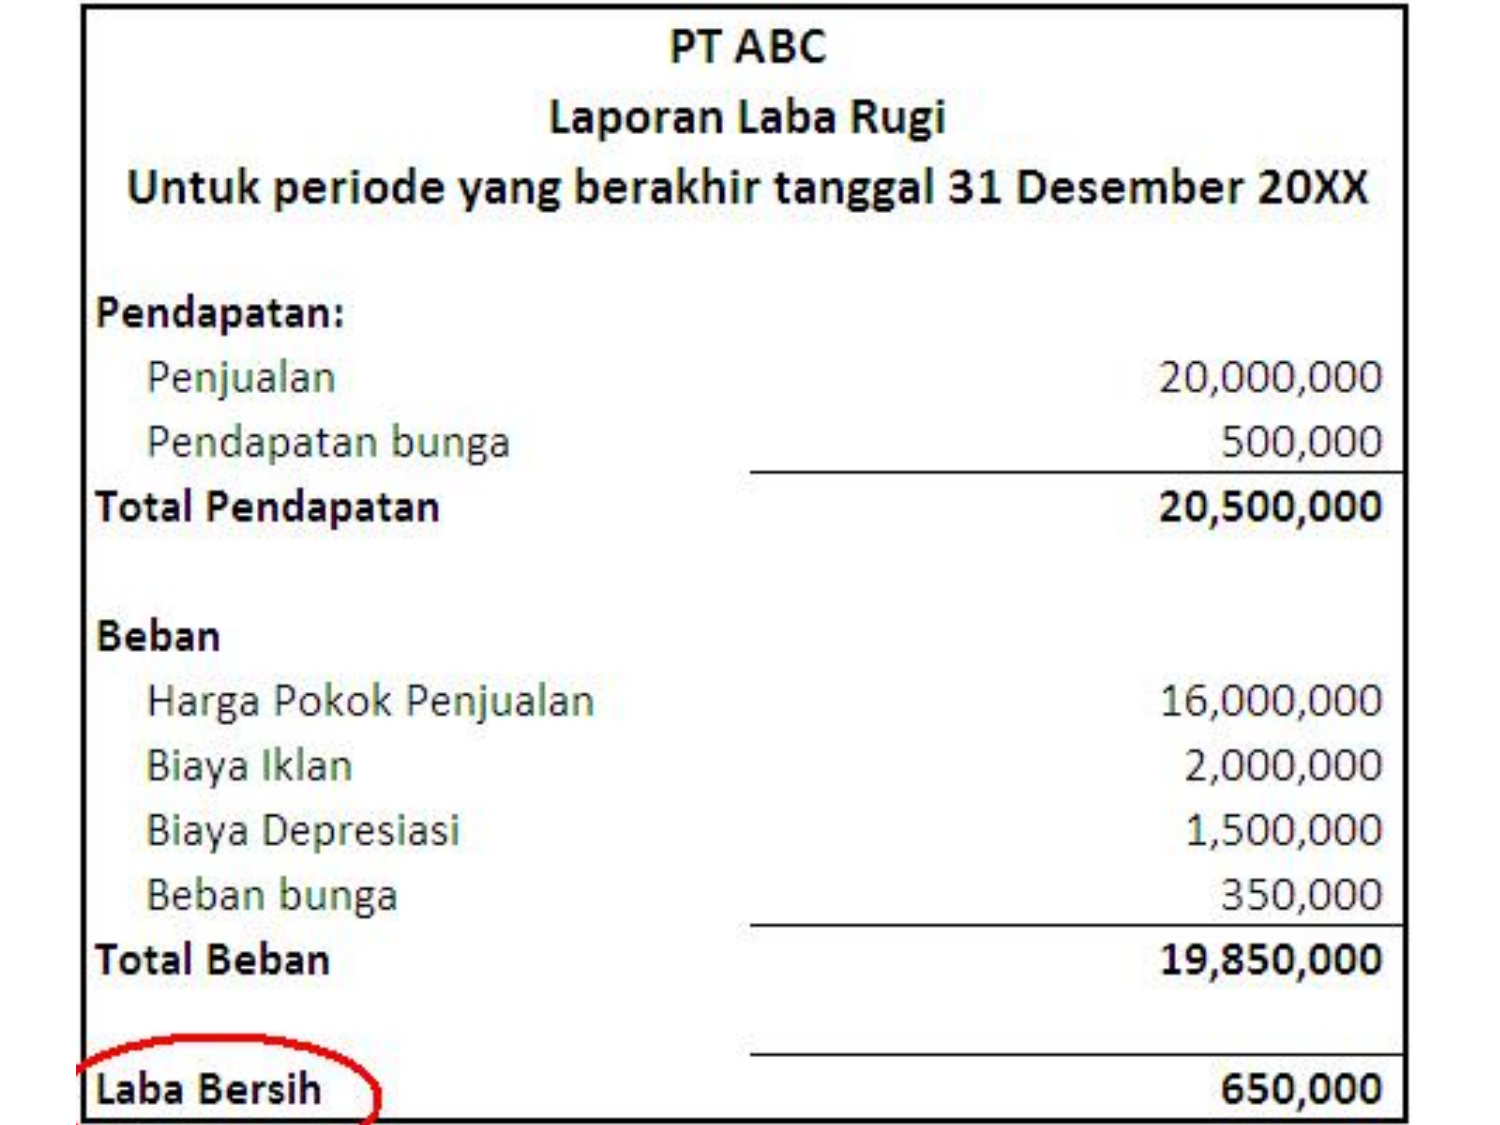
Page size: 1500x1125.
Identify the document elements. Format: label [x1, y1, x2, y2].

picture [76, 0, 1415, 1125]
